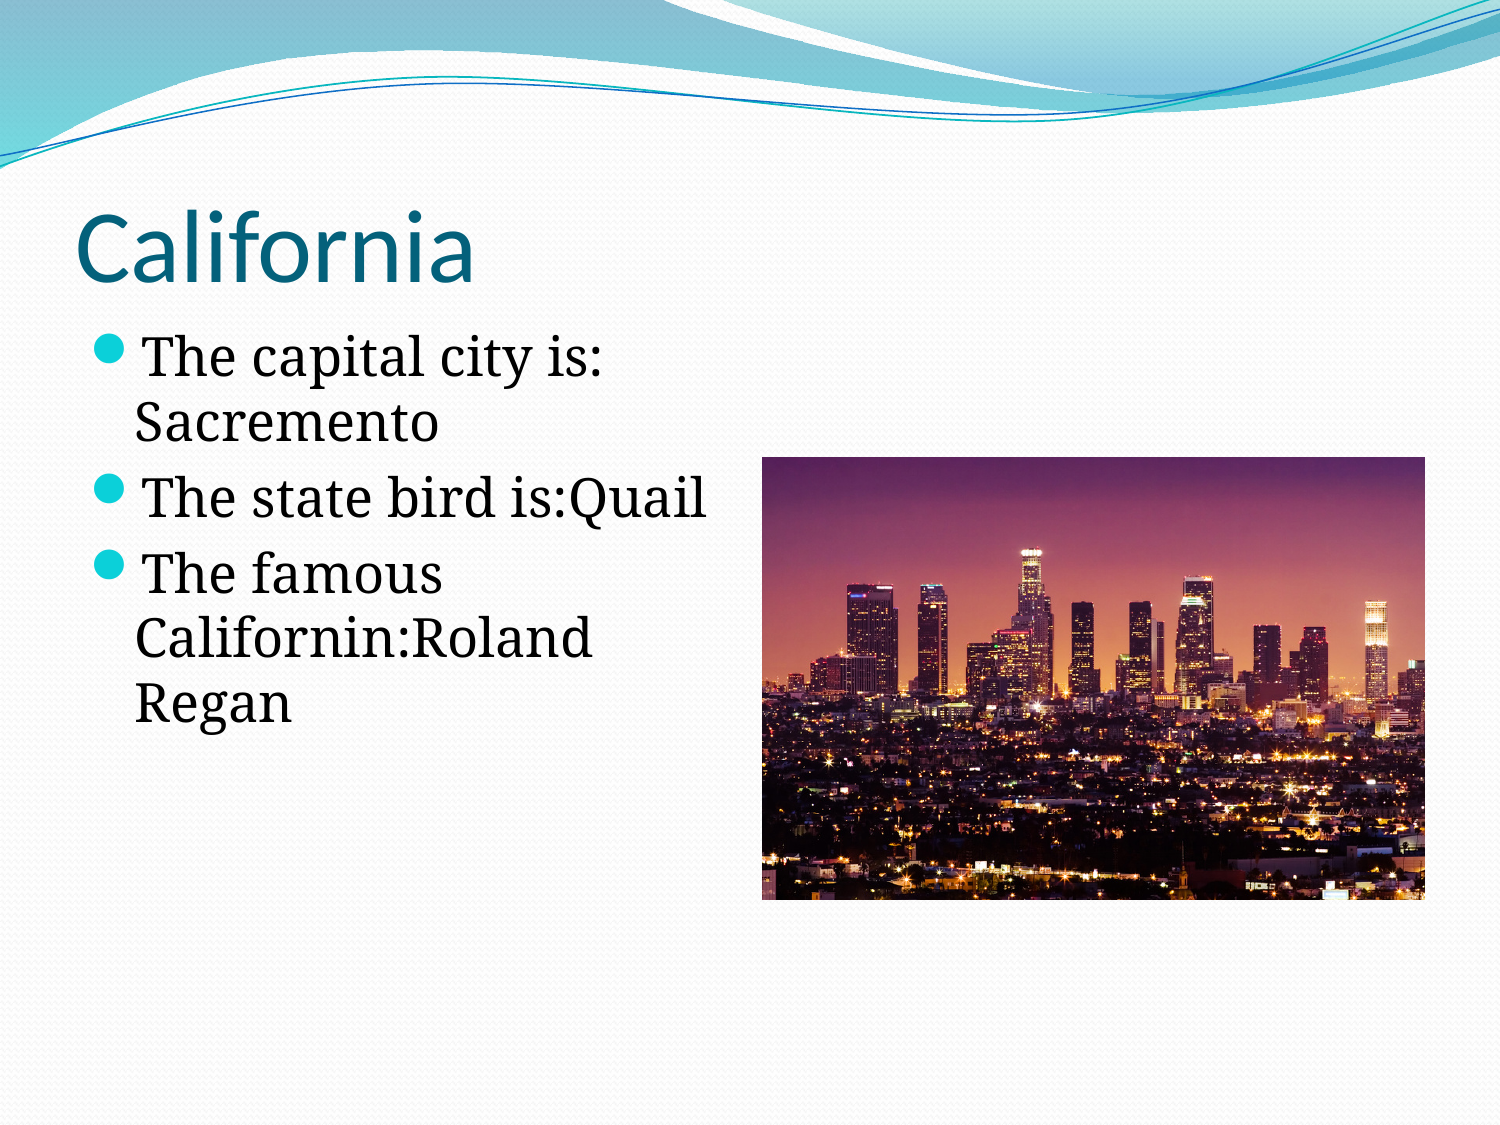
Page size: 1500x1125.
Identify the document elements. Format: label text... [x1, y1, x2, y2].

list The capital city is: Sacremento The state bird is:Quail The famous Californin:Roland Regan [75, 314, 738, 1043]
title California [75, 115, 1425, 303]
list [762, 457, 1426, 900]
